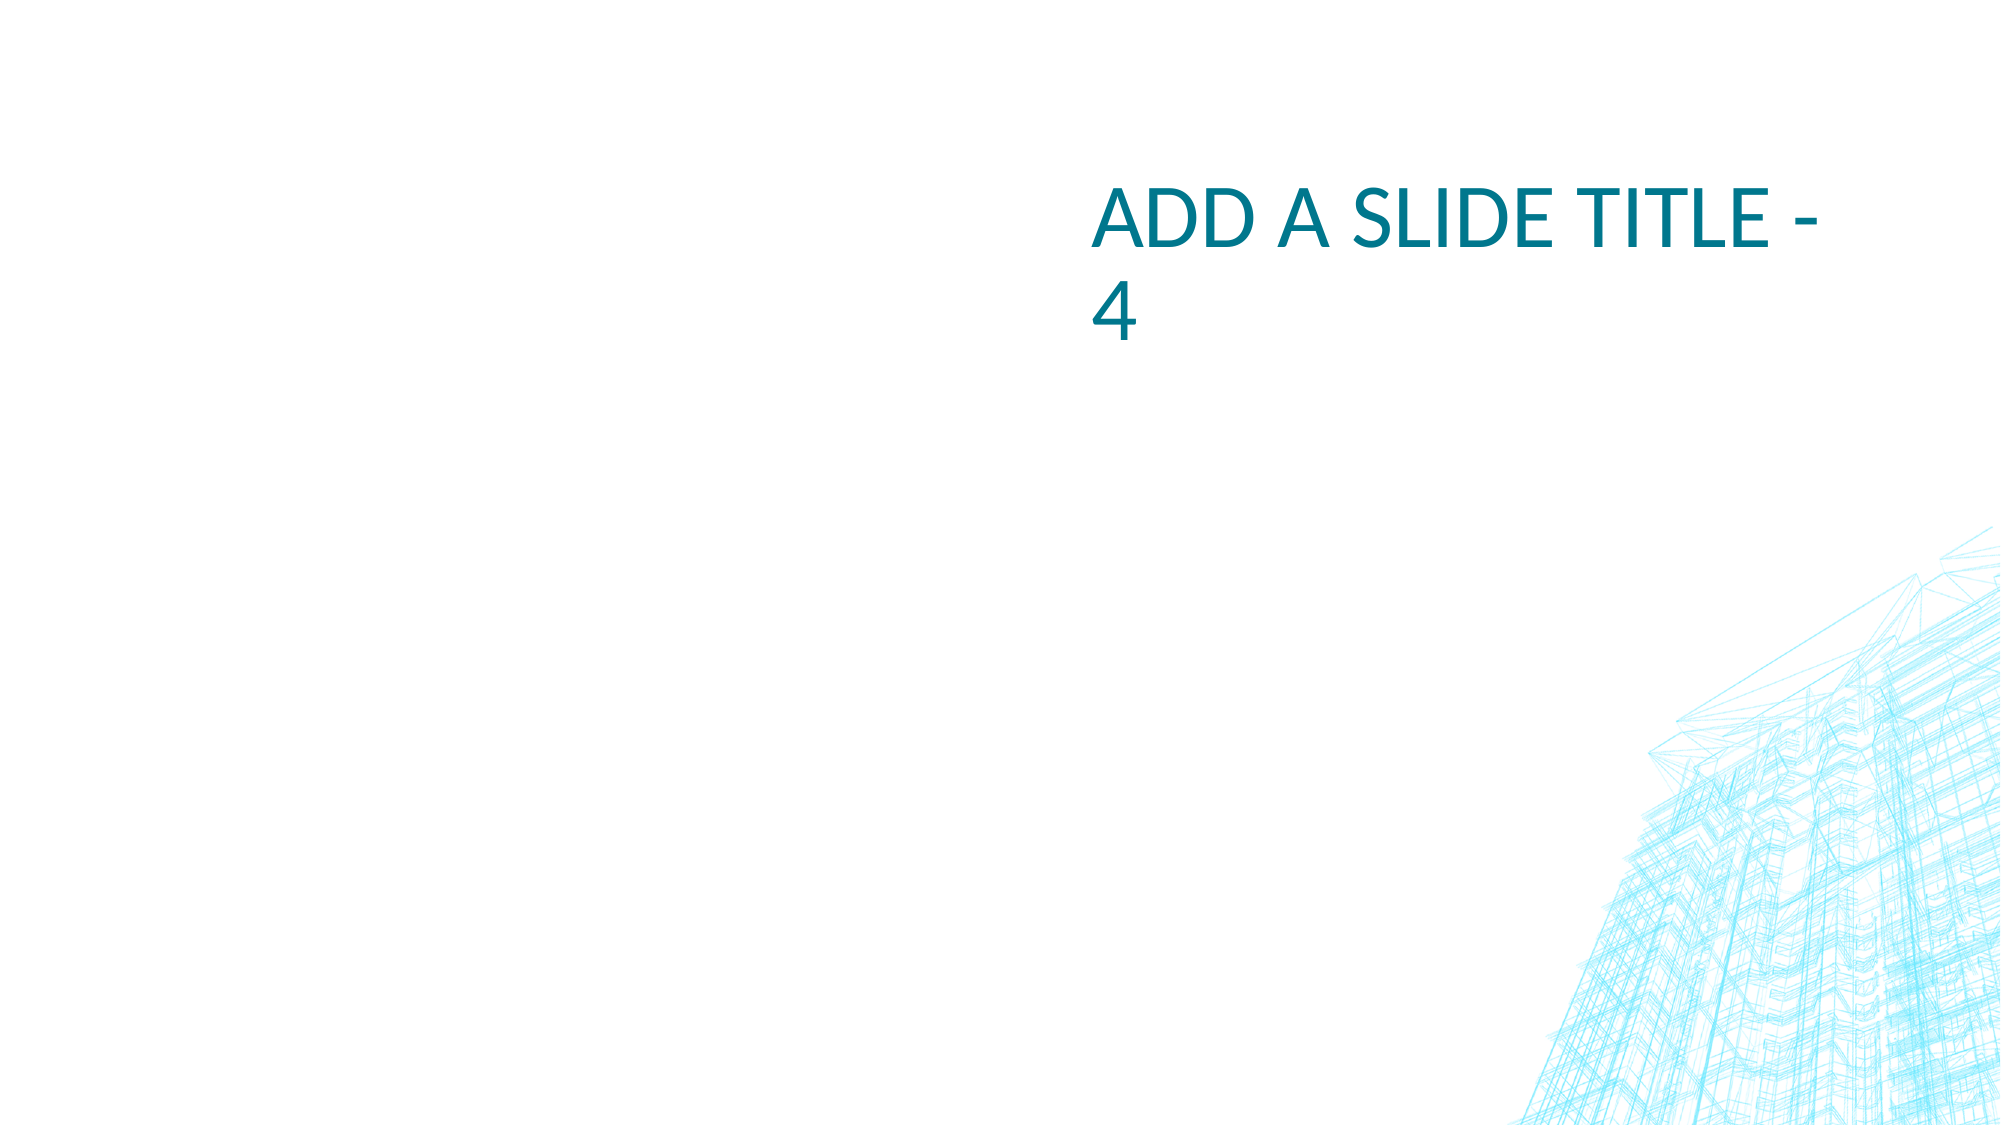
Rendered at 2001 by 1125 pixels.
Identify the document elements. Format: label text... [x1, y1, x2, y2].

picture [0, 0, 2001, 1125]
title Add a Slide Title - 4 [1076, 67, 1864, 368]
